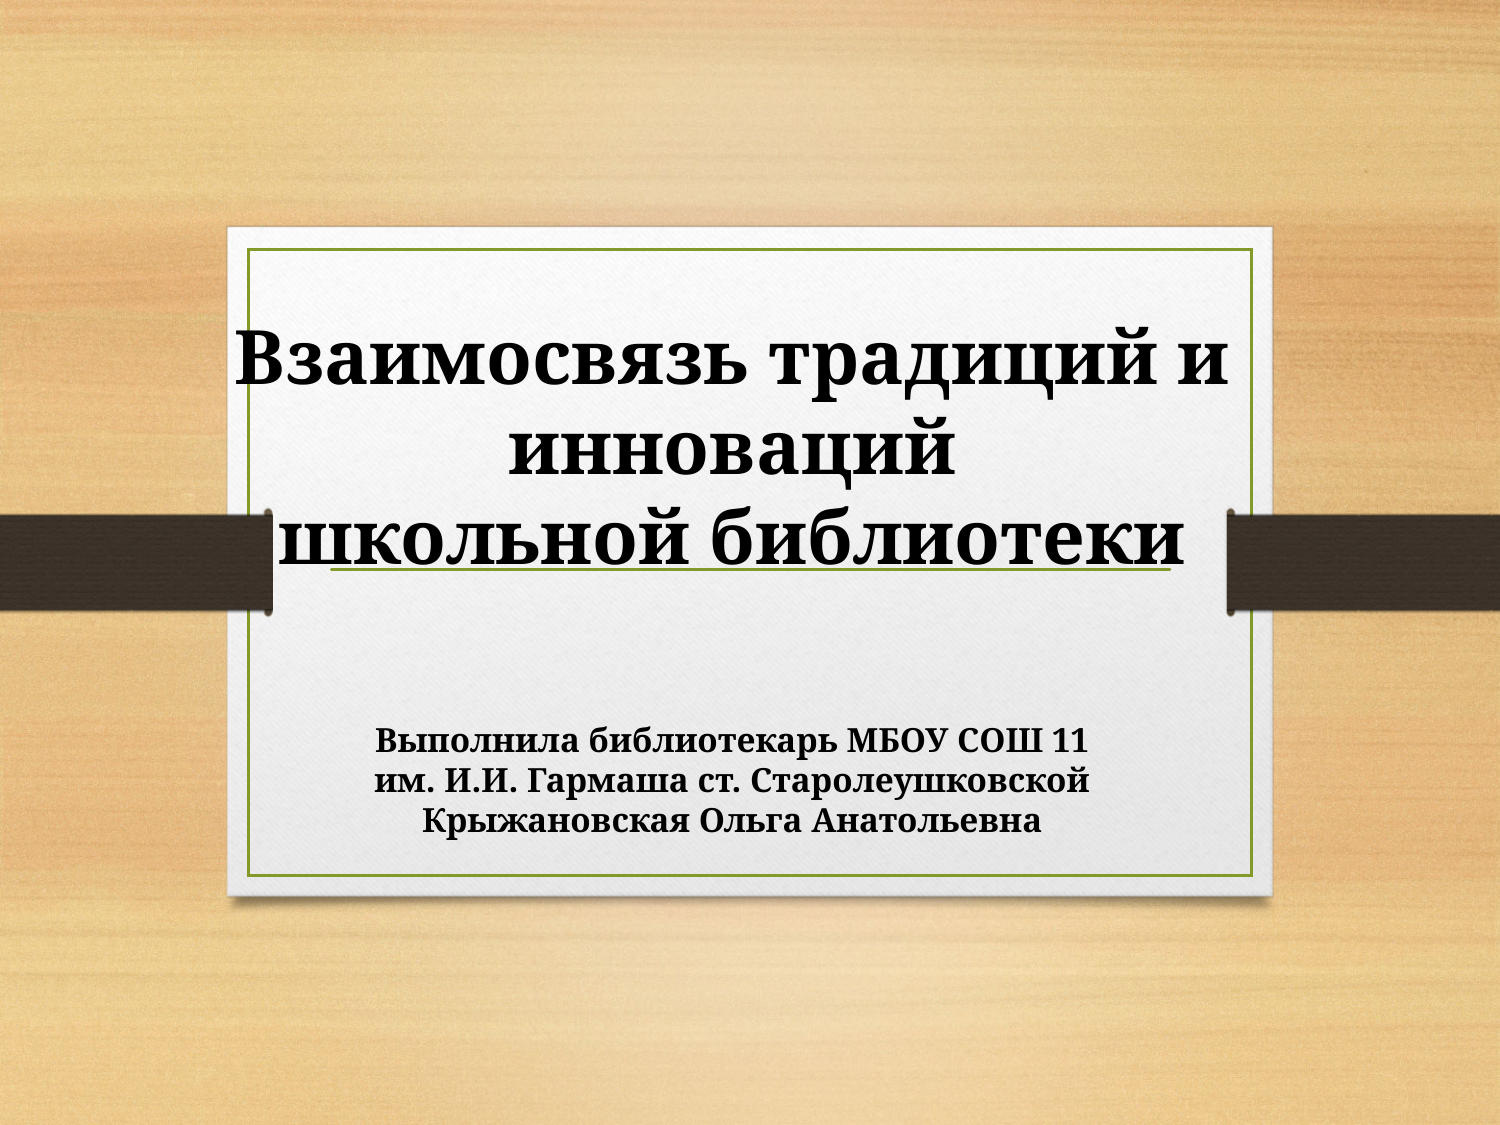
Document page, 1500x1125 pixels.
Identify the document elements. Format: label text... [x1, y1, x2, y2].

title Взаимосвязь традиций и инноваций школьной библиотеки Выполнила библиотекарь МБОУ СОШ 11 им. И.И. Гармаша ст. Старолеушковской Крыжановская Ольга Анатольевна [88, 479, 1377, 917]
picture [0, 0, 1500, 1125]
